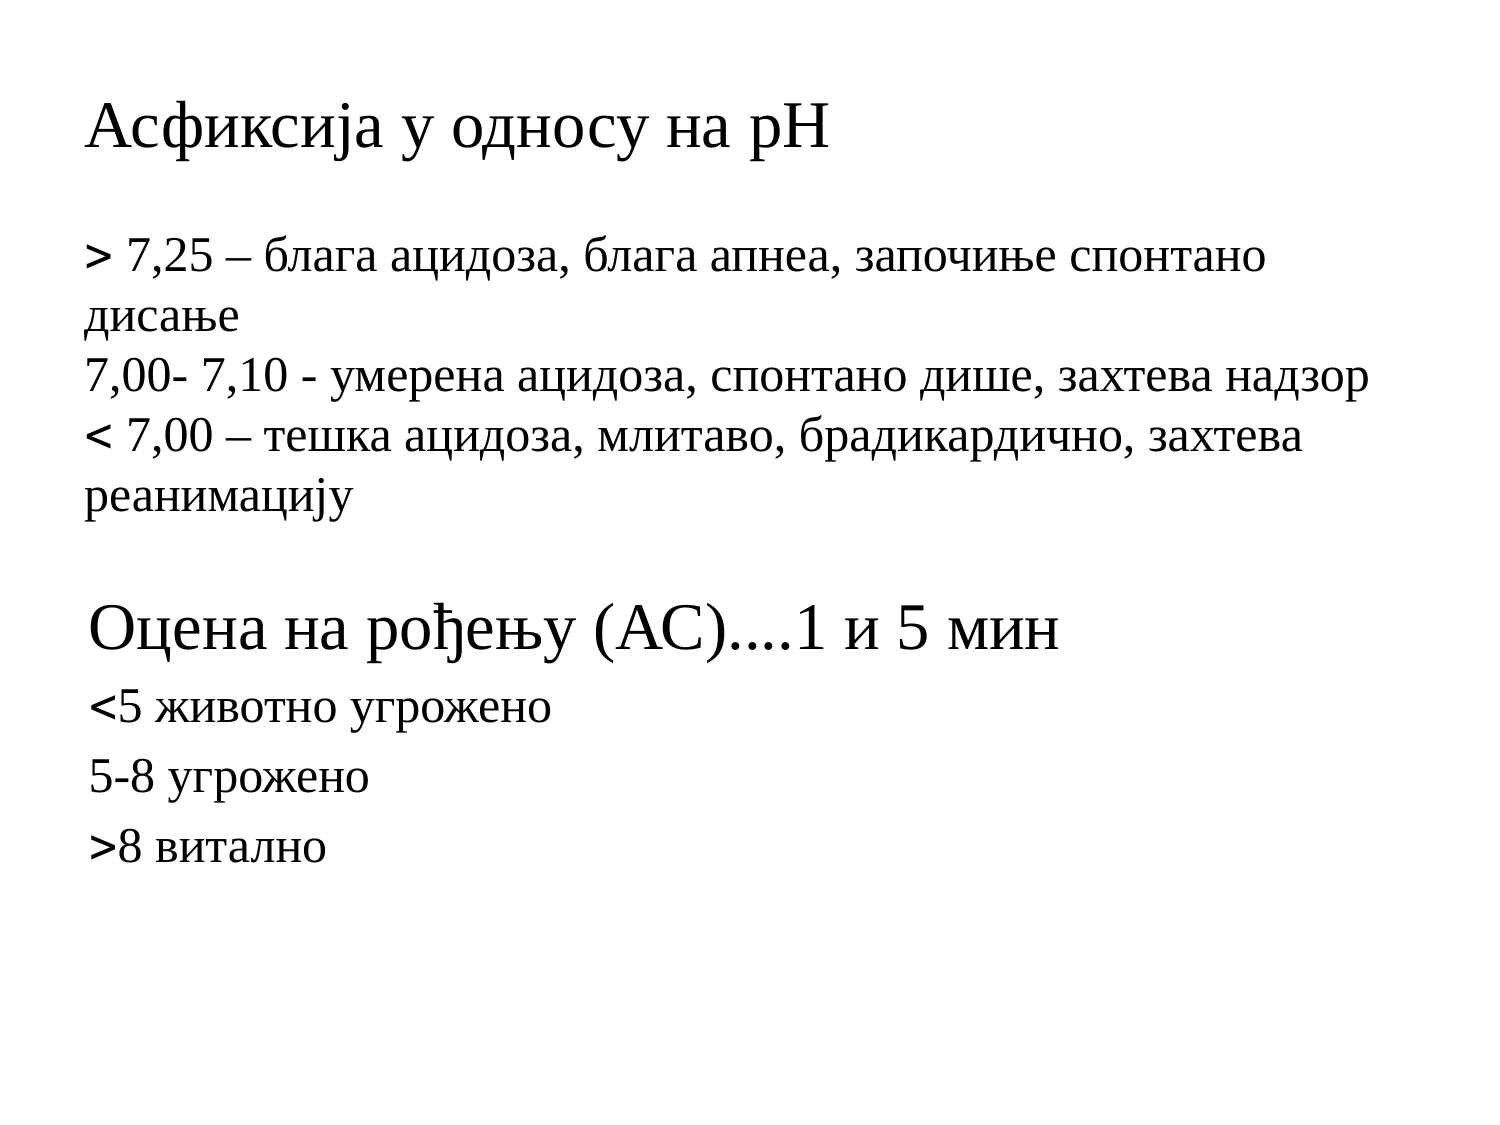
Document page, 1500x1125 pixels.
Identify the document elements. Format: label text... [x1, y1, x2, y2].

list Оцена на рођењу (АС)....1 и 5 мин 5 животно угрожено 5-8 угрожено 8 витално [73, 575, 1424, 1005]
title Асфиксија у односу на pH  7,25 – блага ацидоза, блага апнеа, започиње спонтано дисање 7,00- 7,10 - умерена ацидоза, спонтано дише, захтева надзор  7,00 – тешка ацидоза, млитаво, брадикардично, захтева реанимацију [69, 87, 1420, 575]
